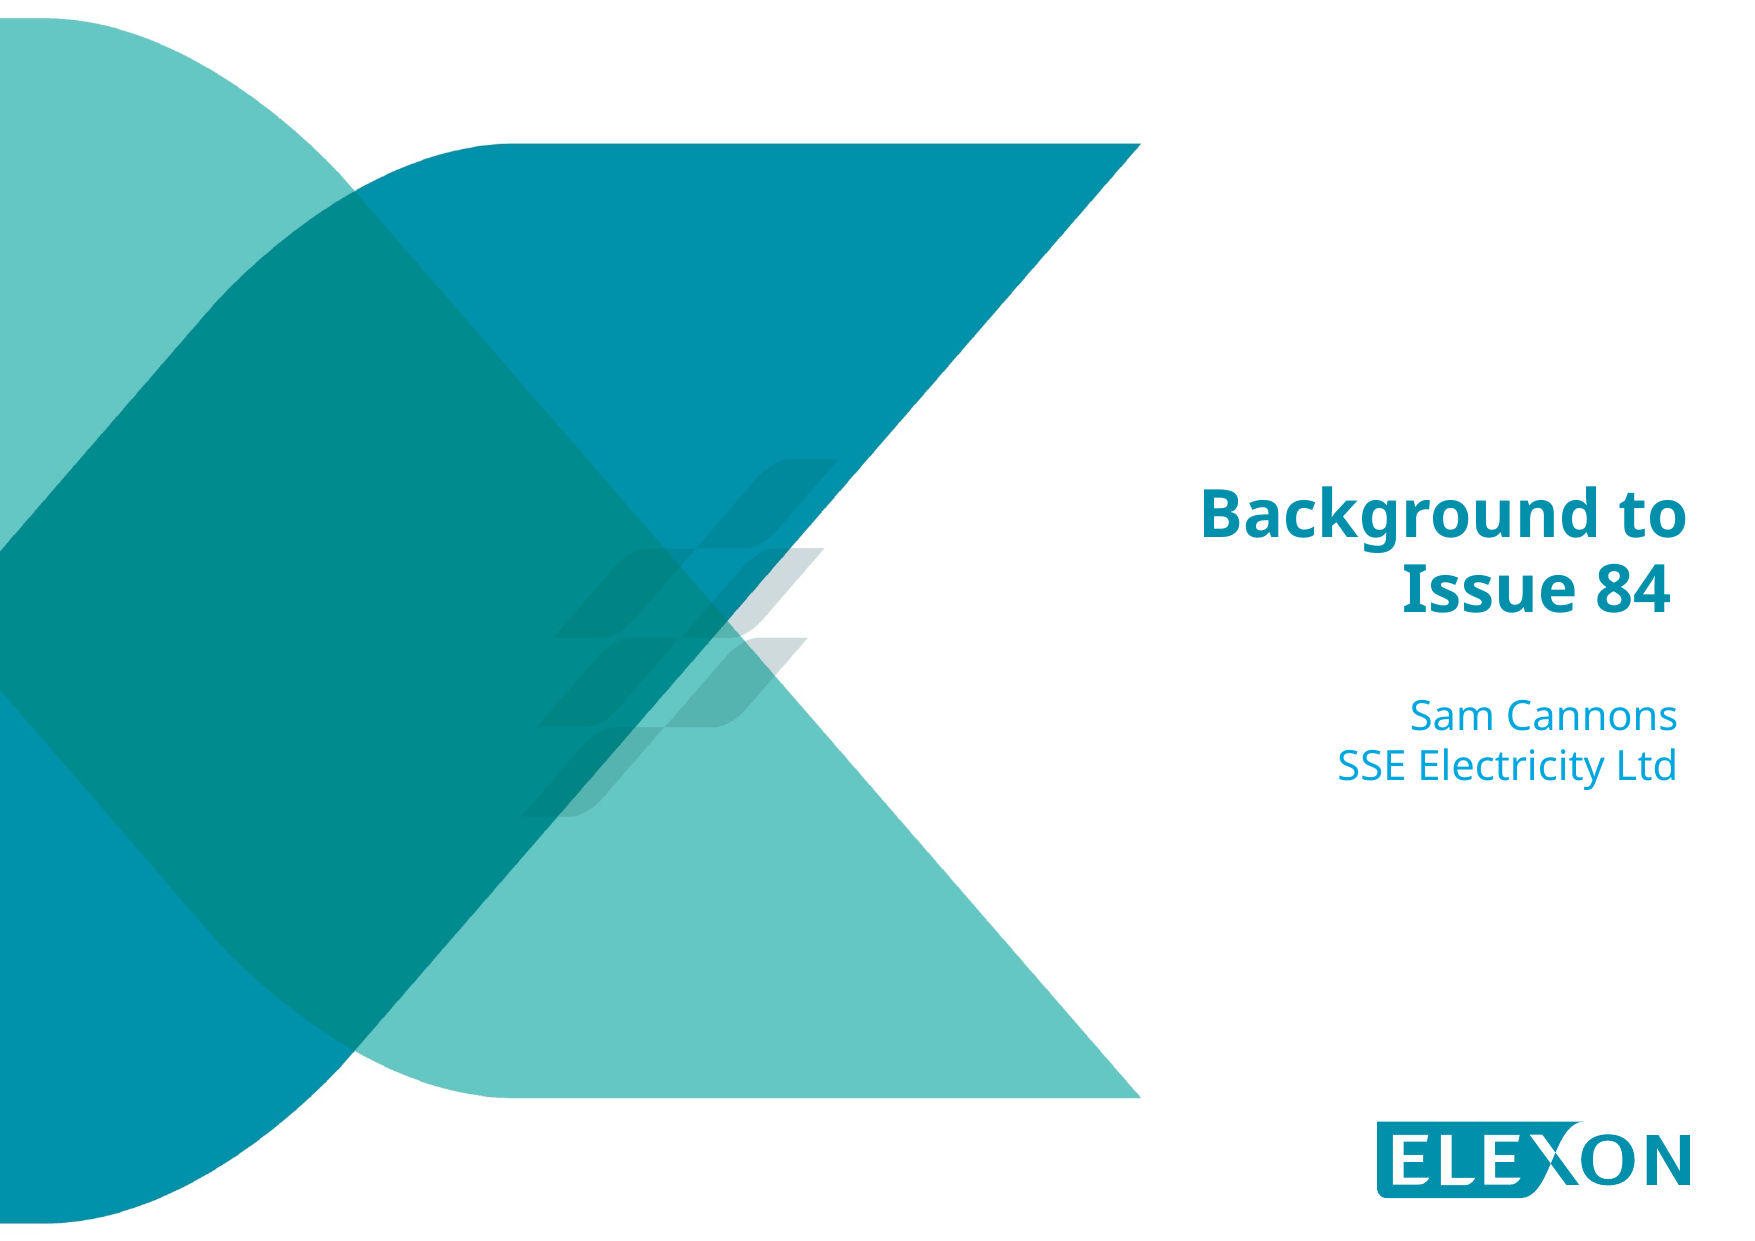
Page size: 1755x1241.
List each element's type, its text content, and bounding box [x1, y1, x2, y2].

title Background to Issue 84 [1039, 476, 1689, 631]
picture [0, 0, 1174, 1241]
list Sam Cannons SSE Electricity Ltd [935, 688, 1690, 795]
